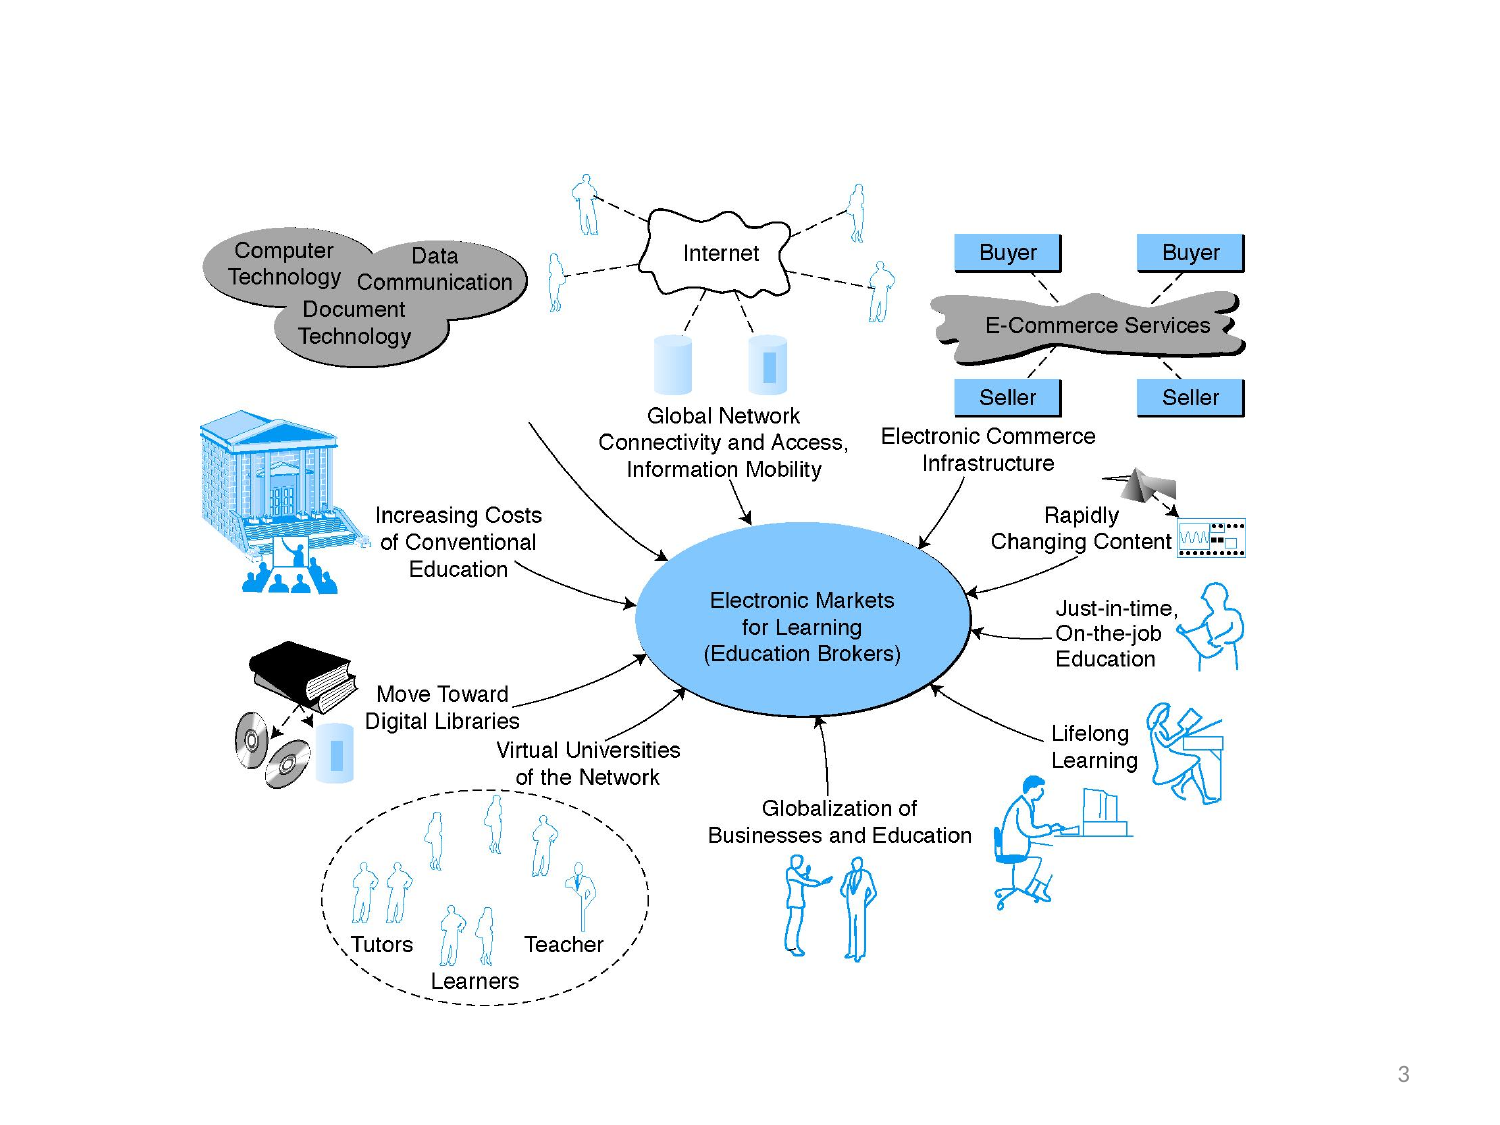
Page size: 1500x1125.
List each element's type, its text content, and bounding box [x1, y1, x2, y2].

slide_number 3 [1074, 1042, 1425, 1103]
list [199, 174, 1246, 1007]
